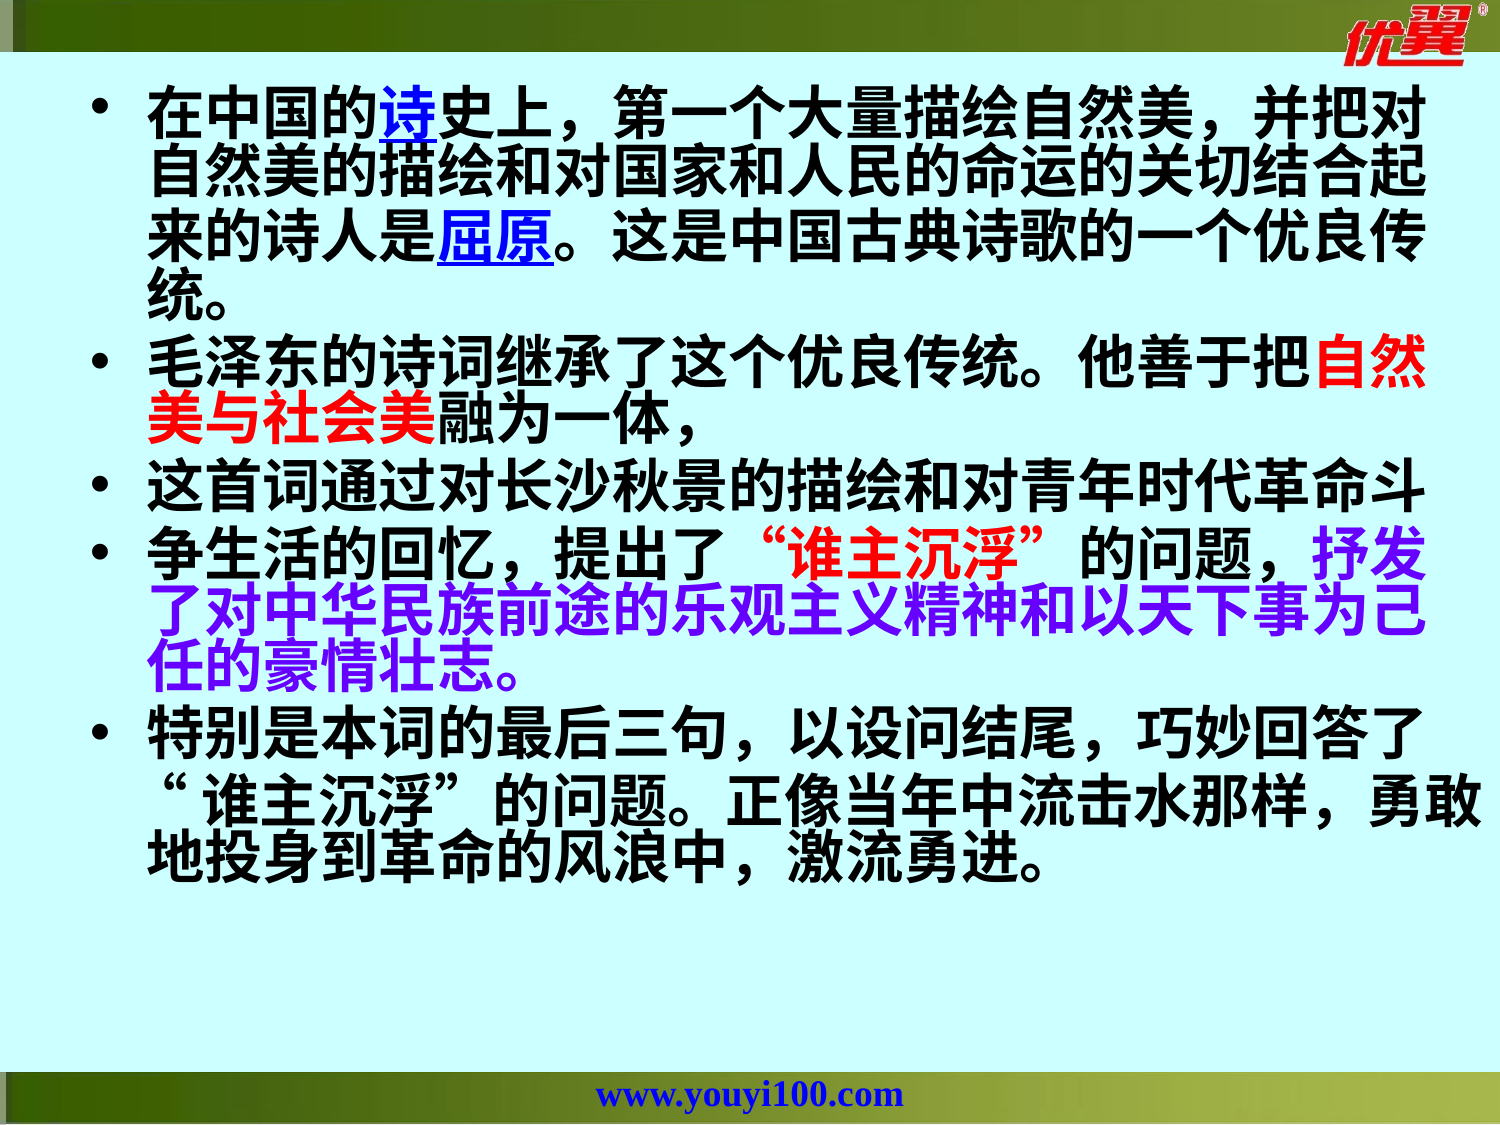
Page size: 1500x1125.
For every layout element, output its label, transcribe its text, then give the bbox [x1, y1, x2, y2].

picture [602, 1092, 608, 1100]
picture [750, 1092, 756, 1099]
picture [709, 1092, 714, 1104]
picture [629, 1092, 635, 1100]
picture [0, 0, 1500, 69]
list 在中国的诗史上，第一个大量描绘自然美，并把对自然美的描绘和对国家和人民的命运的关切结合起来的诗人是屈原。这是中国古典诗歌的一个优良传统。 毛泽东的诗词继承了这个优良传统。他善于把自然美与社会美融为一体， 这首词通过对长沙秋景的描绘和对青年时代革命斗 争生活的回忆，提出了“谁主沉浮”的问题，抒发了对中华民族前途的乐观主义精神和以天下事为己任的豪情壮志。 特别是本词的最后三句，以设问结尾，巧妙回答了 “谁主沉浮”的问题。正像当年中流击水那样，勇敢地投身到革命的风浪中，激流勇进。 [75, 73, 1500, 1092]
picture [656, 1092, 662, 1100]
picture [797, 1092, 802, 1104]
picture [0, 1072, 1500, 1125]
picture [729, 1092, 734, 1104]
picture [816, 1092, 821, 1104]
picture [639, 1092, 645, 1099]
picture [666, 1092, 672, 1099]
picture [861, 1092, 866, 1104]
picture [612, 1092, 618, 1099]
picture [692, 1092, 698, 1099]
